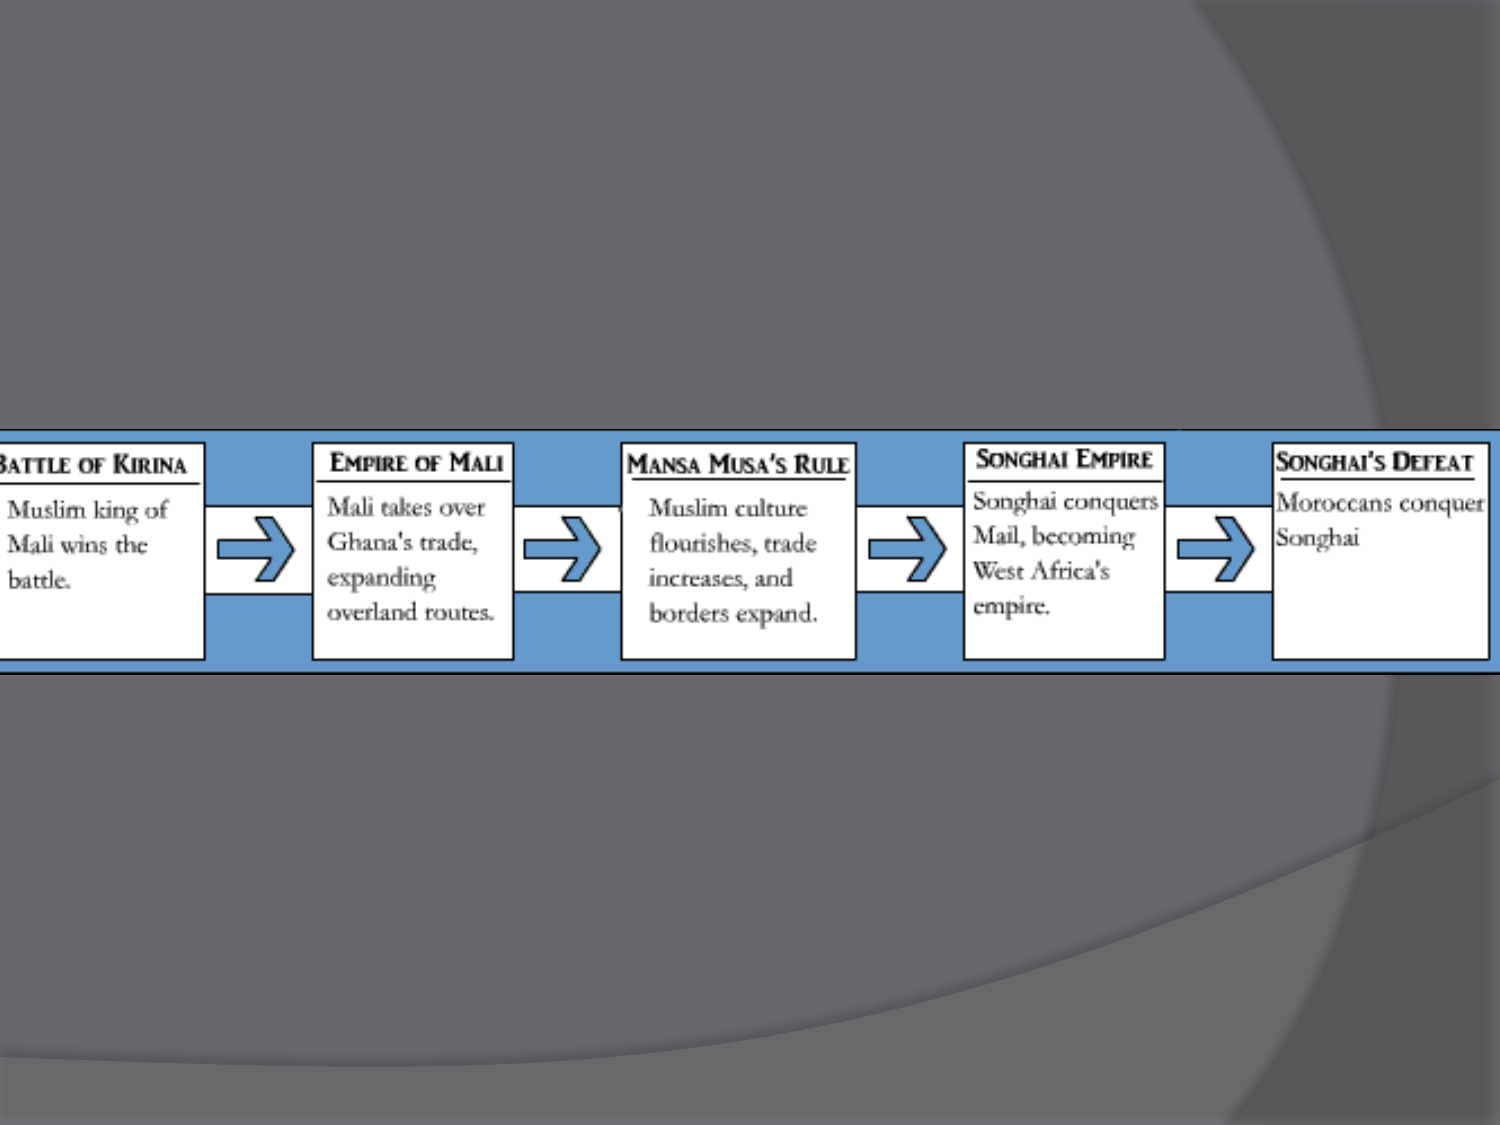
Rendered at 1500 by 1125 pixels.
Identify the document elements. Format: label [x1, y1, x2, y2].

picture [0, 429, 1500, 676]
